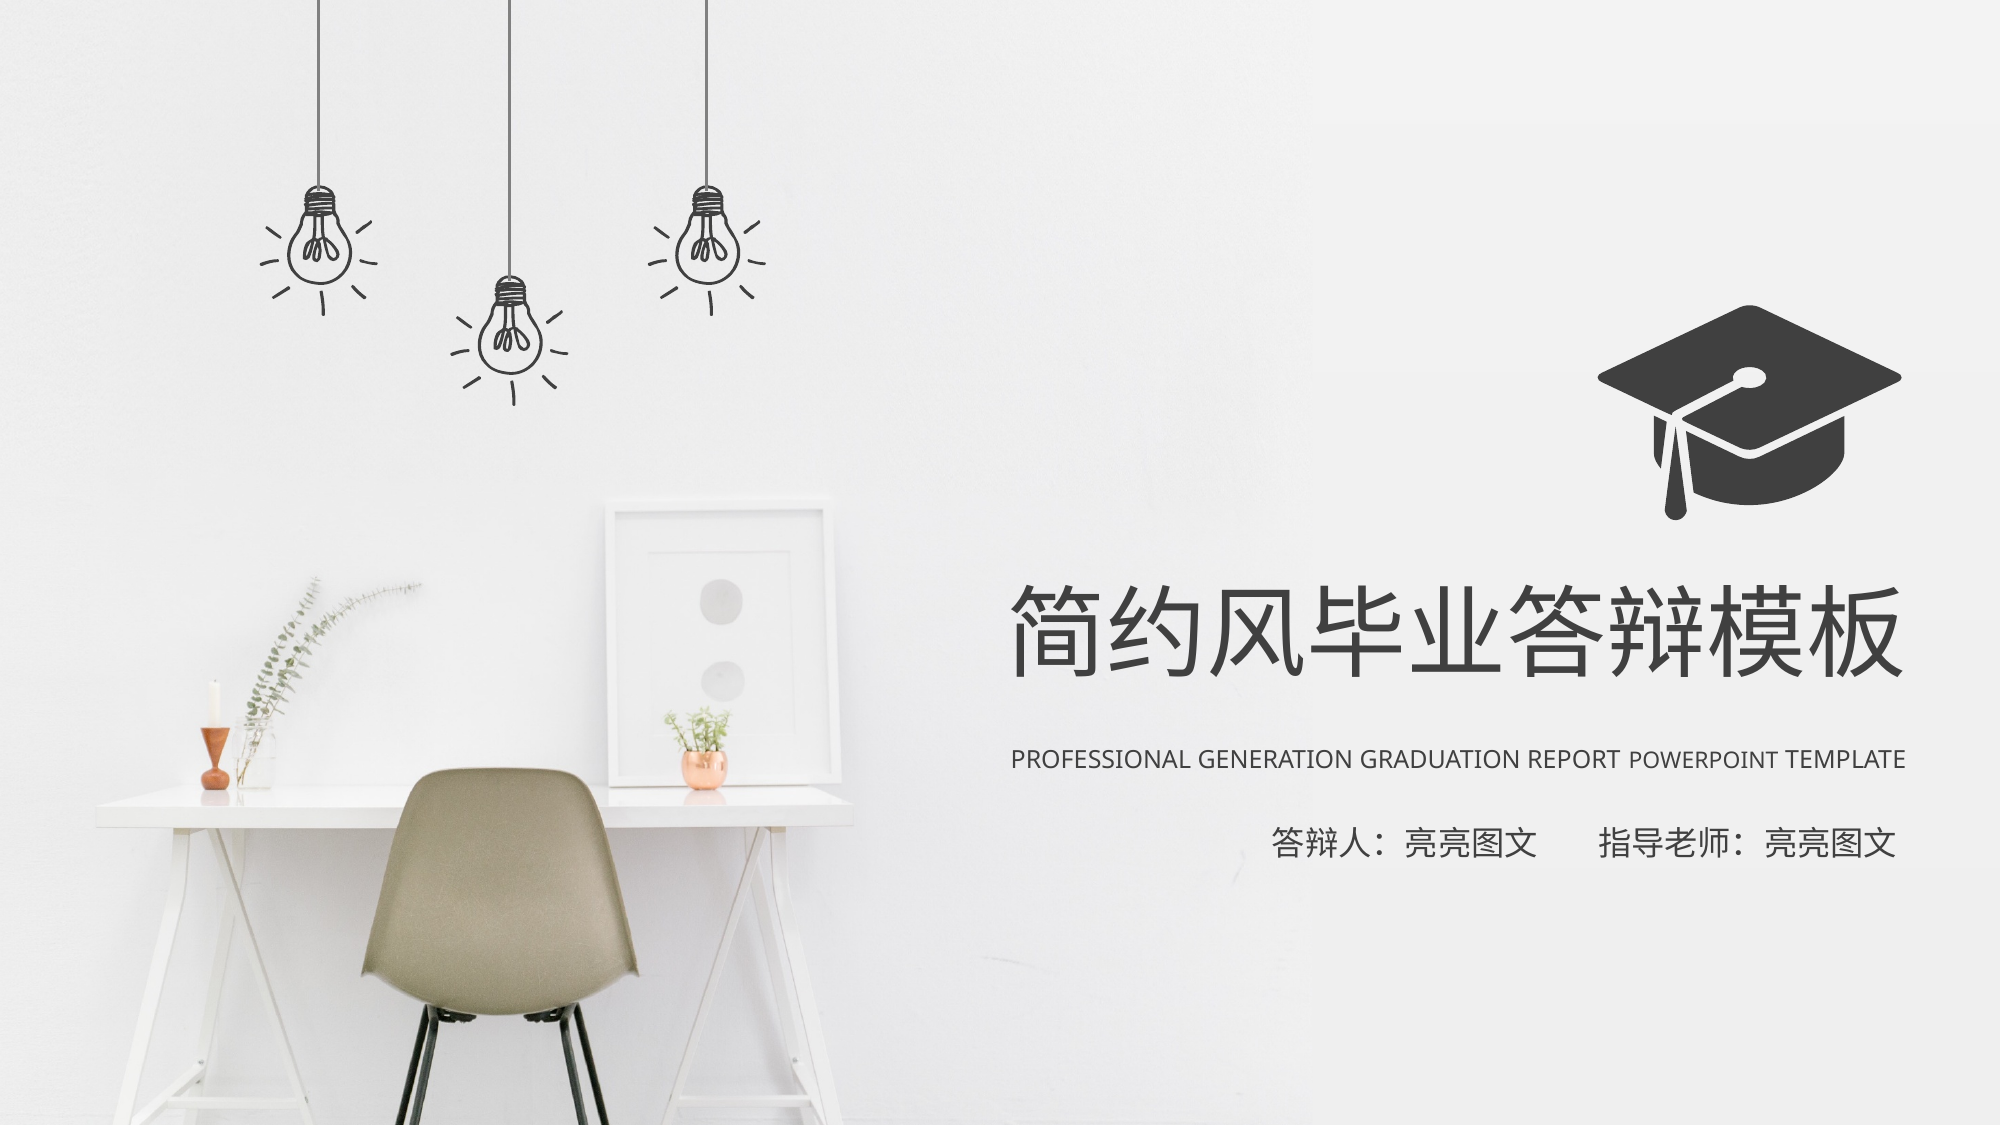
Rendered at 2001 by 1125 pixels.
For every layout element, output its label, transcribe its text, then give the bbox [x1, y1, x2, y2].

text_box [1597, 304, 1902, 521]
text_box 简约风毕业答辩模板 [1313, 562, 1922, 698]
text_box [0, 0, 1313, 1125]
text_box PROFESSIONAL GENERATION GRADUATION REPORT POWERPOINT TEMPLATE [1313, 735, 1922, 781]
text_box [1252, 811, 1928, 874]
